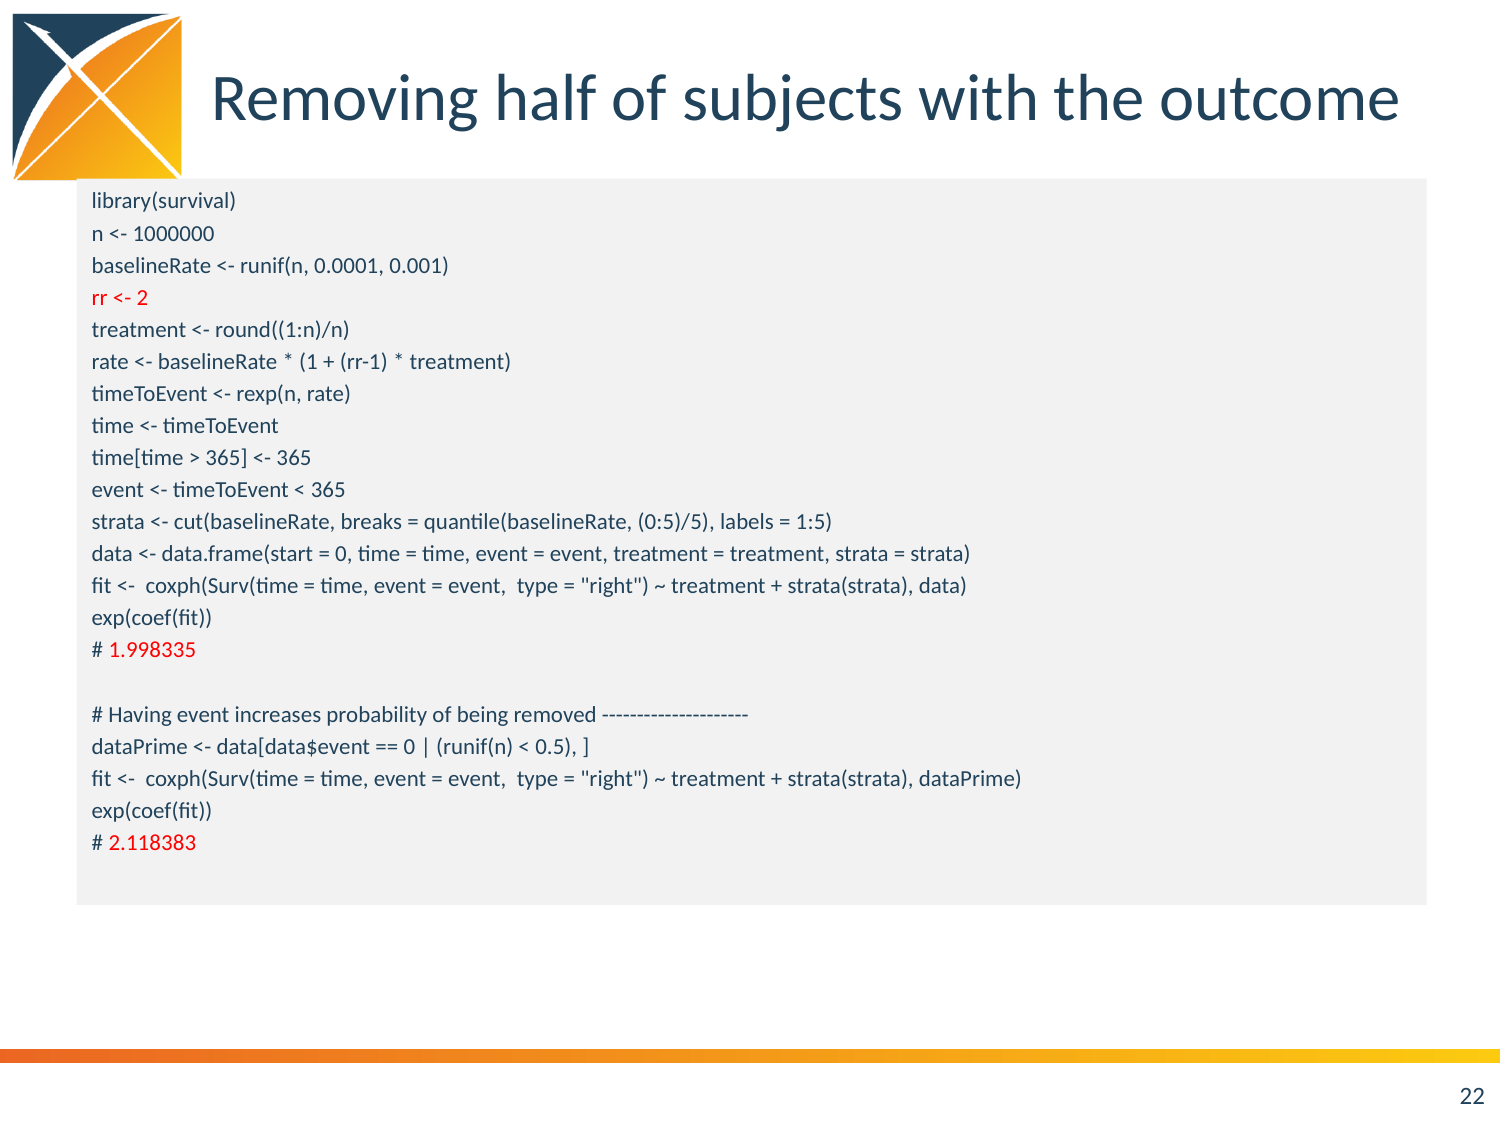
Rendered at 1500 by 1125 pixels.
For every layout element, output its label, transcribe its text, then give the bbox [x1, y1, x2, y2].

picture [0, 0, 206, 200]
slide_number 22 [1149, 1065, 1500, 1125]
title Removing half of subjects with the outcome [187, 24, 1425, 163]
list library(survival) n <- 1000000 baselineRate <- runif(n, 0.0001, 0.001) rr <- 2 treatment <- round((1:n)/n) rate <- baselineRate * (1 + (rr-1) * treatment) timeToEvent <- rexp(n, rate) time <- timeToEvent time[time > 365] <- 365 event <- timeToEvent < 365 strata <- cut(baselineRate, breaks = quantile(baselineRate, (0:5)/5), labels = 1:5) data <- data.frame(start = 0, time = time, event = event, treatment = treatment, strata = strata) fit <- coxph(Surv(time = time, event = event, type = "right") ~ treatment + strata(strata), data) exp(coef(fit)) # 1.998335 # Having event increases probability of being removed --------------------- dataPrime <- data[data$event == 0 | (runif(n) < 0.5), ] fit <- coxph(Surv(time = time, event = event, type = "right") ~ treatment + strata(strata), dataPrime) exp(coef(fit)) # 2.118383 [76, 178, 1427, 905]
